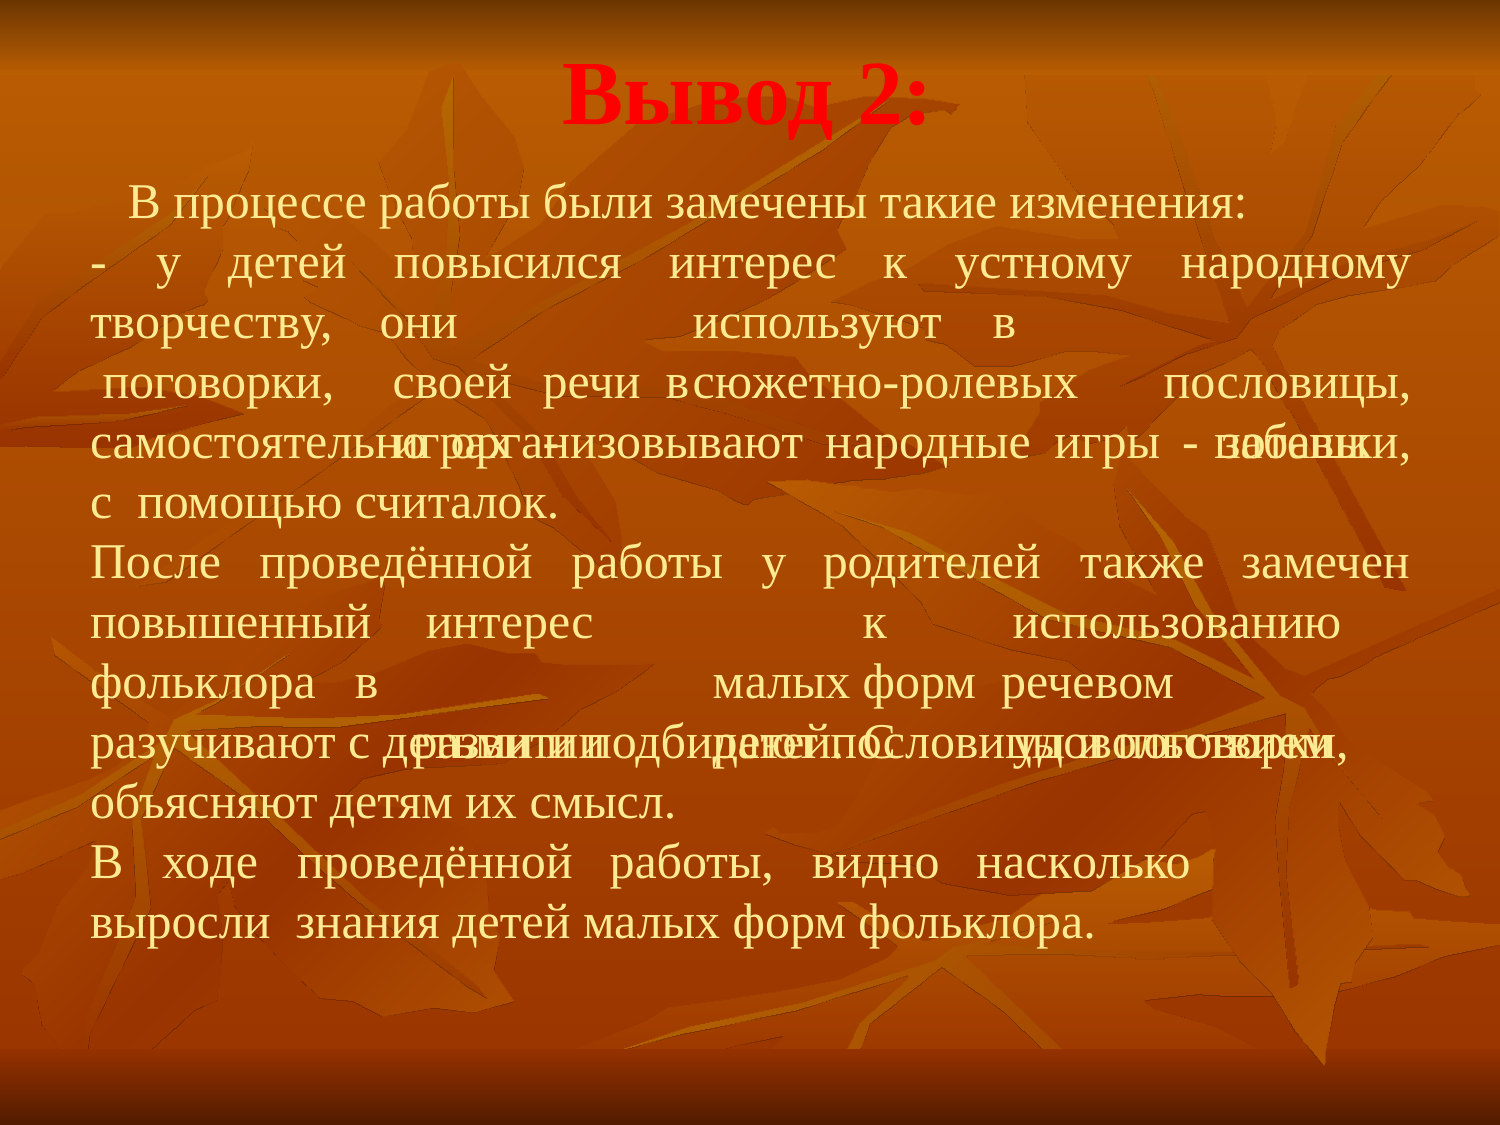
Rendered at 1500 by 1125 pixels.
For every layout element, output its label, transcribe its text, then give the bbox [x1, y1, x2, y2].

text_box разучивают с детьми и подбирают пословицы и поговорки, объясняют детям их смысл. В ходе проведённой работы, видно насколько выросли знания детей малых форм фольклора. [87, 706, 1412, 949]
text_box фольклора в [87, 646, 379, 706]
text_box - у детей повысился интерес к устному [87, 226, 1133, 349]
text_box народному пословицы, потешки, [1160, 226, 1412, 406]
picture [0, 0, 1500, 1125]
text_box они используют в своей речи в сюжетно-ролевых играх - [377, 286, 1146, 406]
text_box повышенный [87, 586, 376, 646]
text_box творчеству, поговорки, [87, 286, 340, 406]
title Вывод 2: [560, 30, 939, 166]
text_box самостоятельно организовывают народные игры - забавы с помощью считалок. После проведённой работы у родителей также замечен [87, 406, 1412, 589]
text_box интерес к использованию малых форм речевом развитии детей. С удовольствием [410, 586, 1412, 706]
text_box В процессе работы были замечены такие изменения: [125, 166, 1255, 229]
